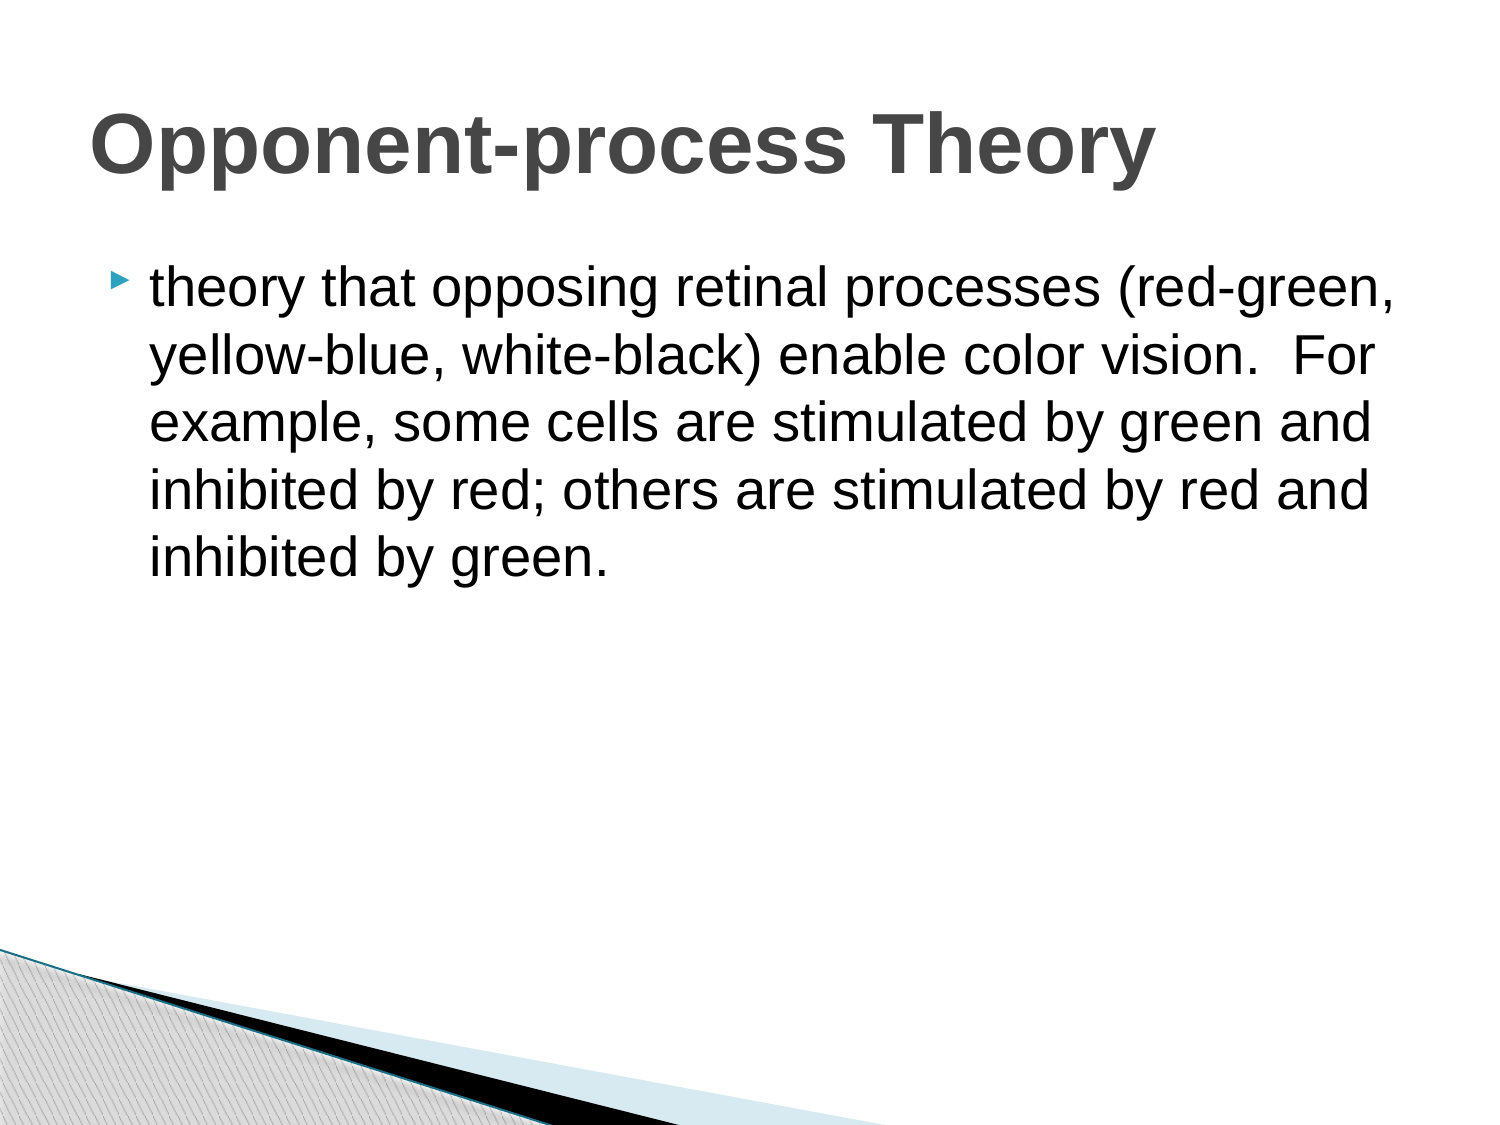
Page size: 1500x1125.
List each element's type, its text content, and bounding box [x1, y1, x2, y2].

list theory that opposing retinal processes (red-green, yellow-blue, white-black) enable color vision. For example, some cells are stimulated by green and inhibited by red; others are stimulated by red and inhibited by green. [75, 243, 1425, 986]
title Opponent-process Theory [75, 45, 1425, 233]
